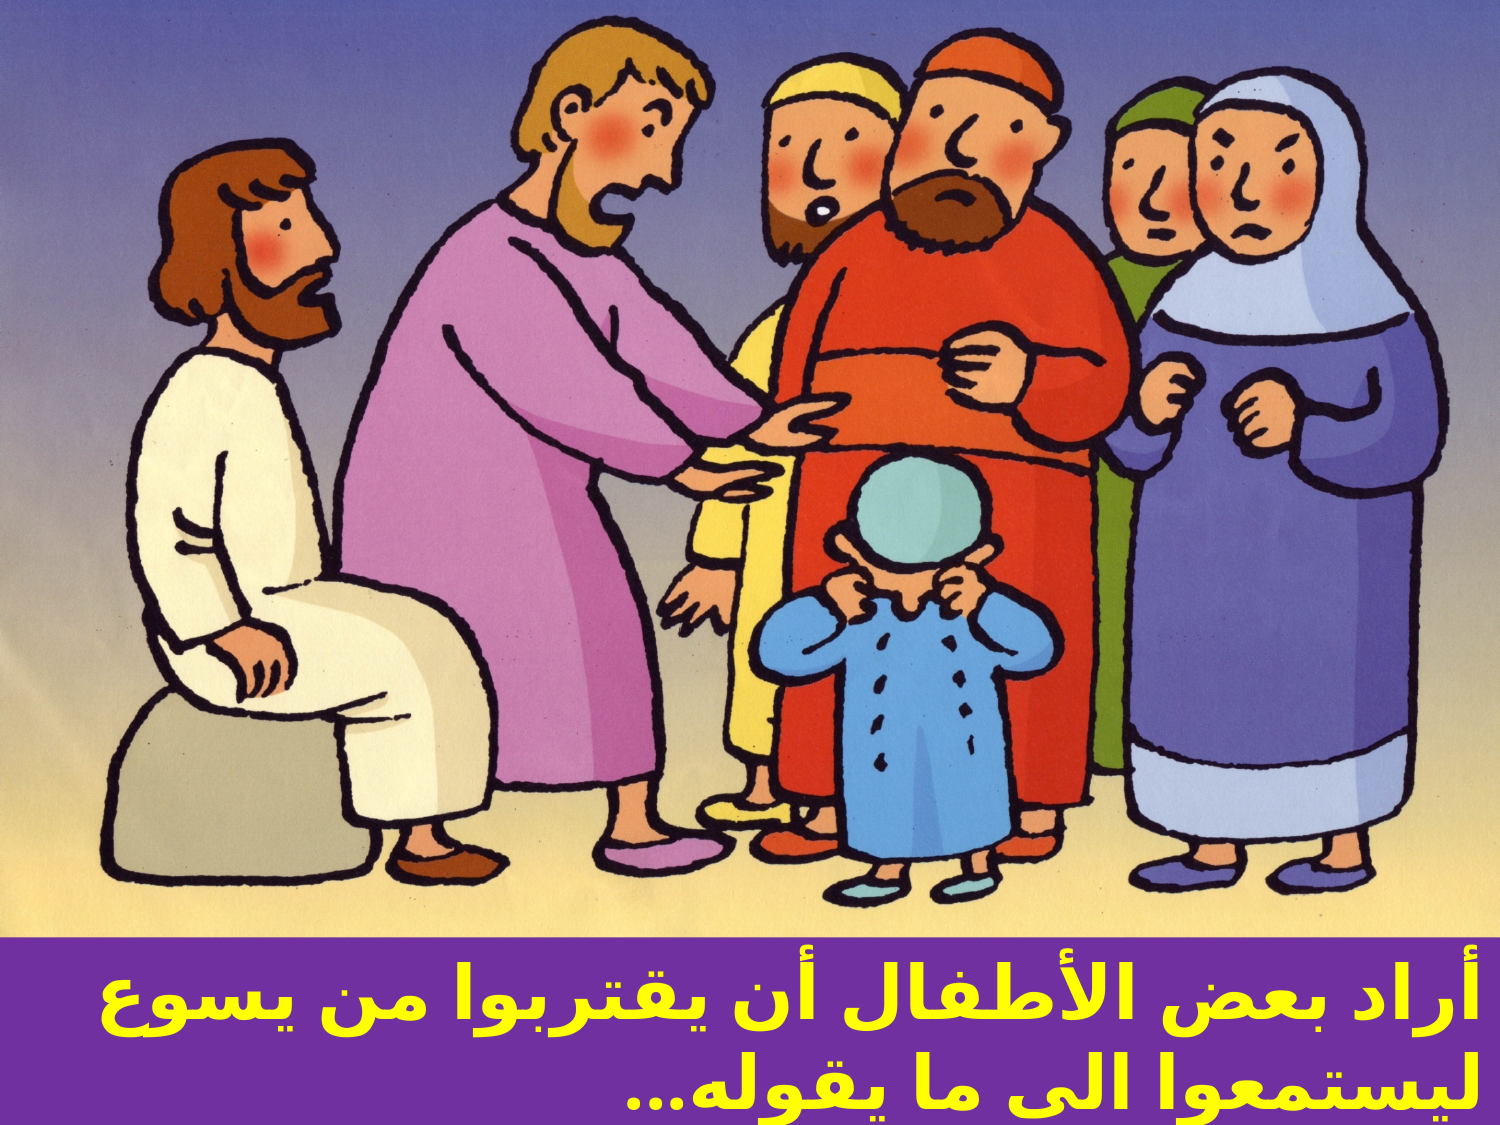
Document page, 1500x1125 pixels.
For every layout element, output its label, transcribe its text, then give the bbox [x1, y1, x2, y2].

picture [0, 0, 1500, 950]
text_box أراد بعض الأطفال أن يقتربوا من يسوع ليستمعوا الى ما يقوله... [0, 956, 1500, 1125]
